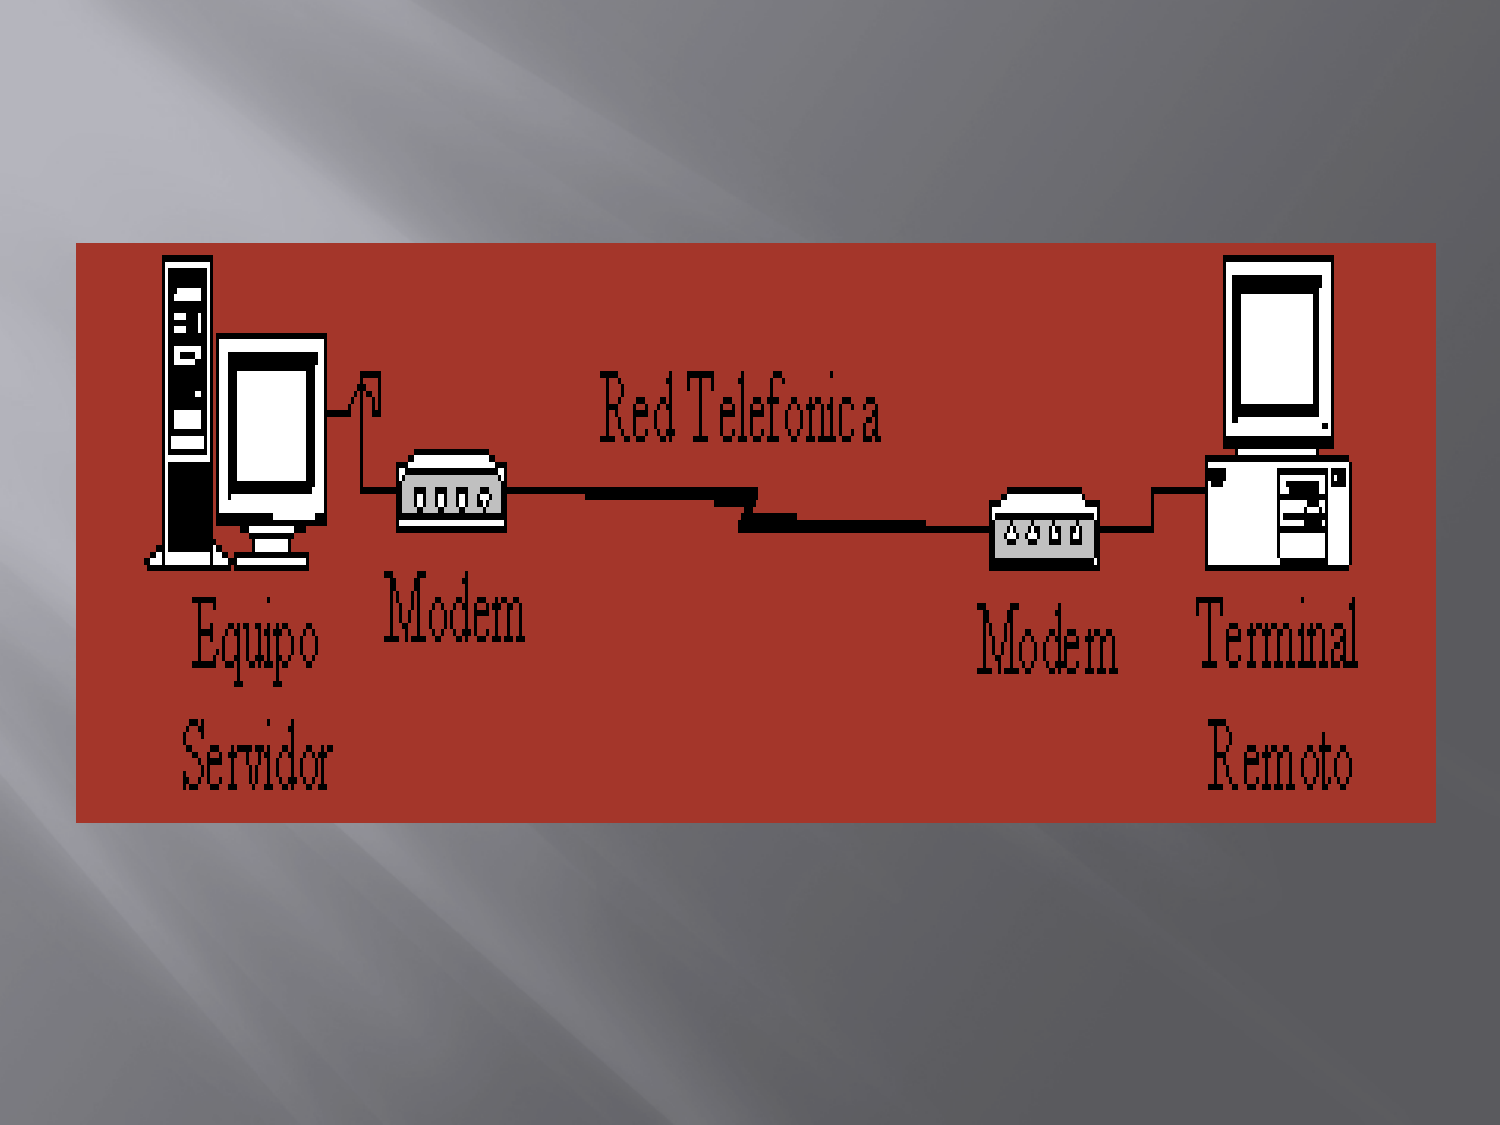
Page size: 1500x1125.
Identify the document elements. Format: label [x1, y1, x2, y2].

picture [76, 243, 1436, 823]
